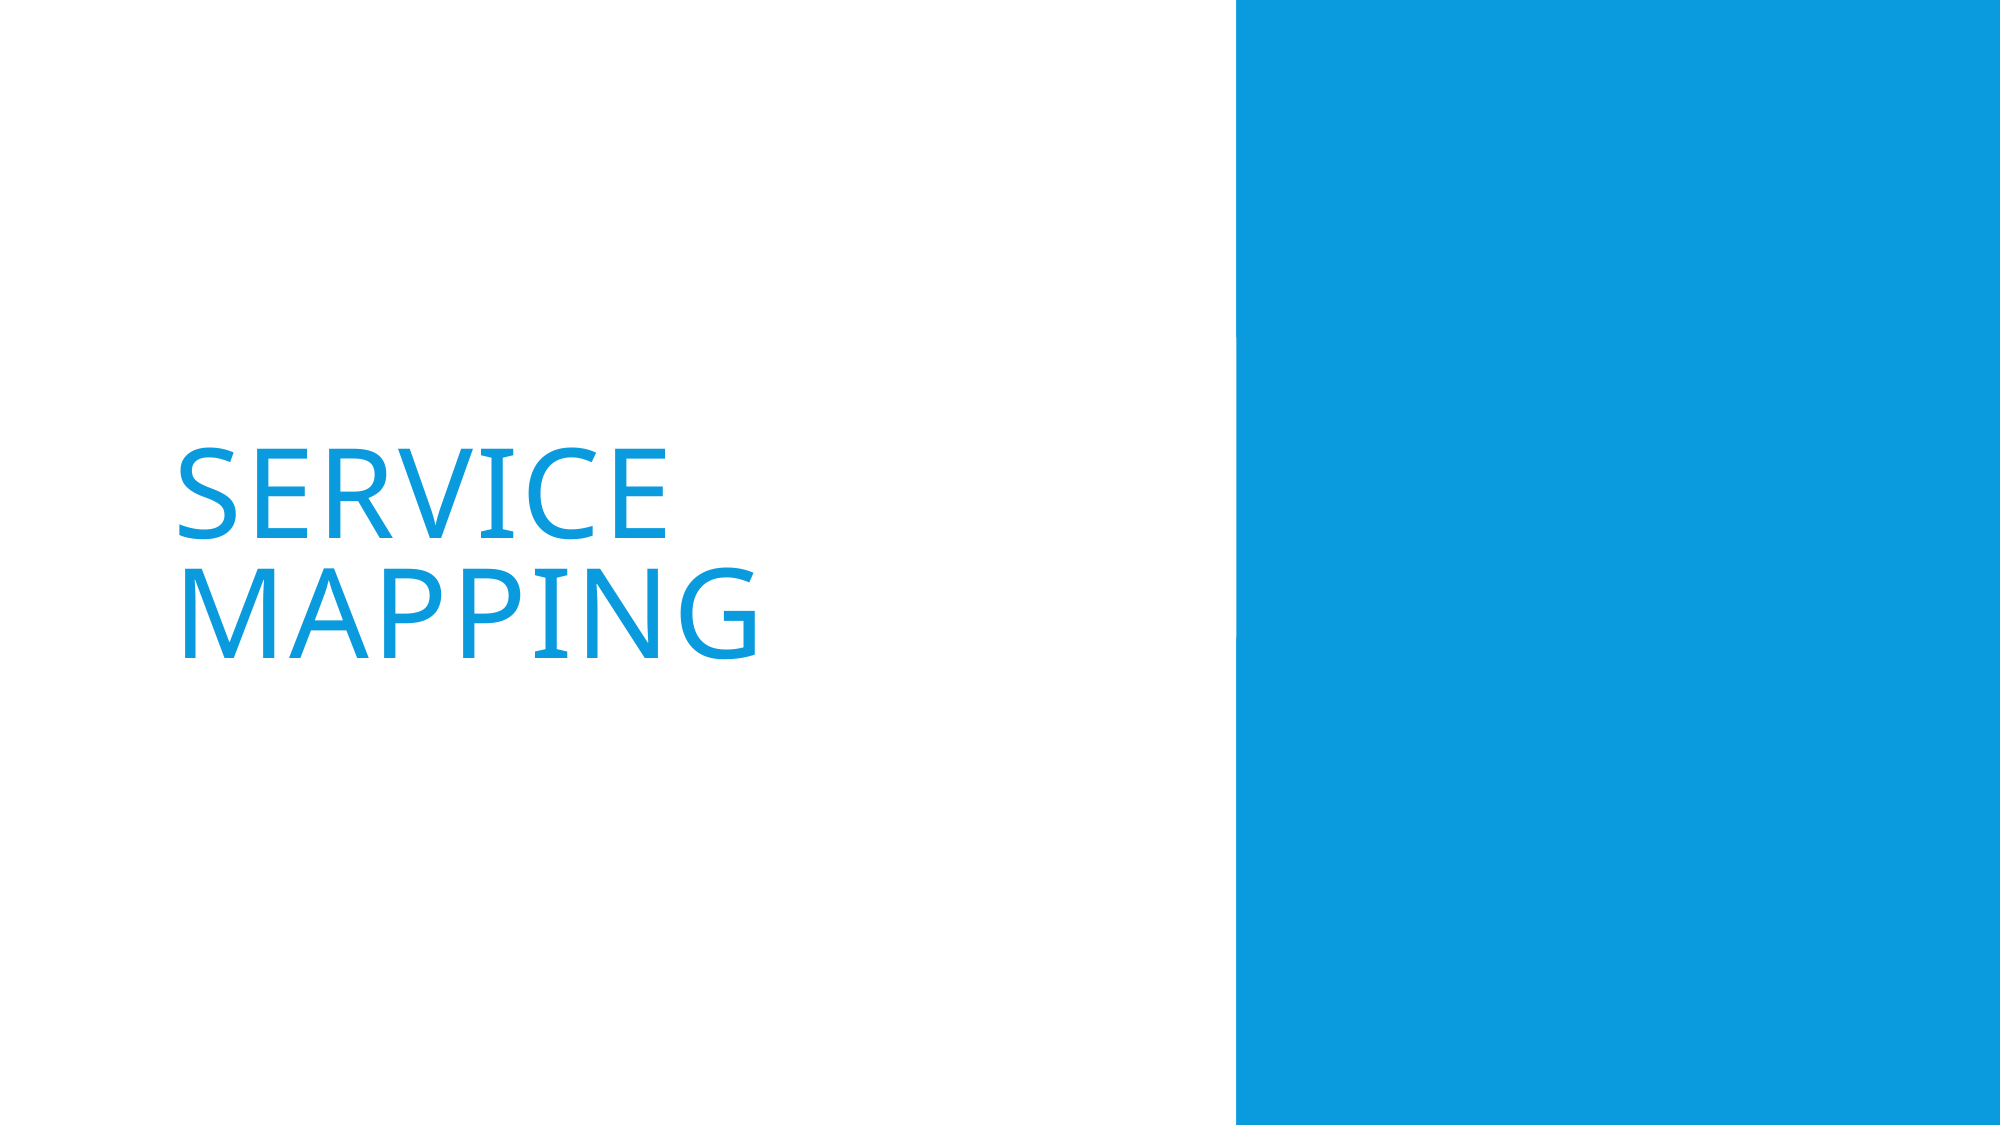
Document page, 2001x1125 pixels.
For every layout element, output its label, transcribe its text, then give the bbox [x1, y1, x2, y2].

text_box [1235, 0, 2000, 1125]
title Service mapping [158, 105, 1131, 1020]
text_box [0, 0, 1235, 1125]
